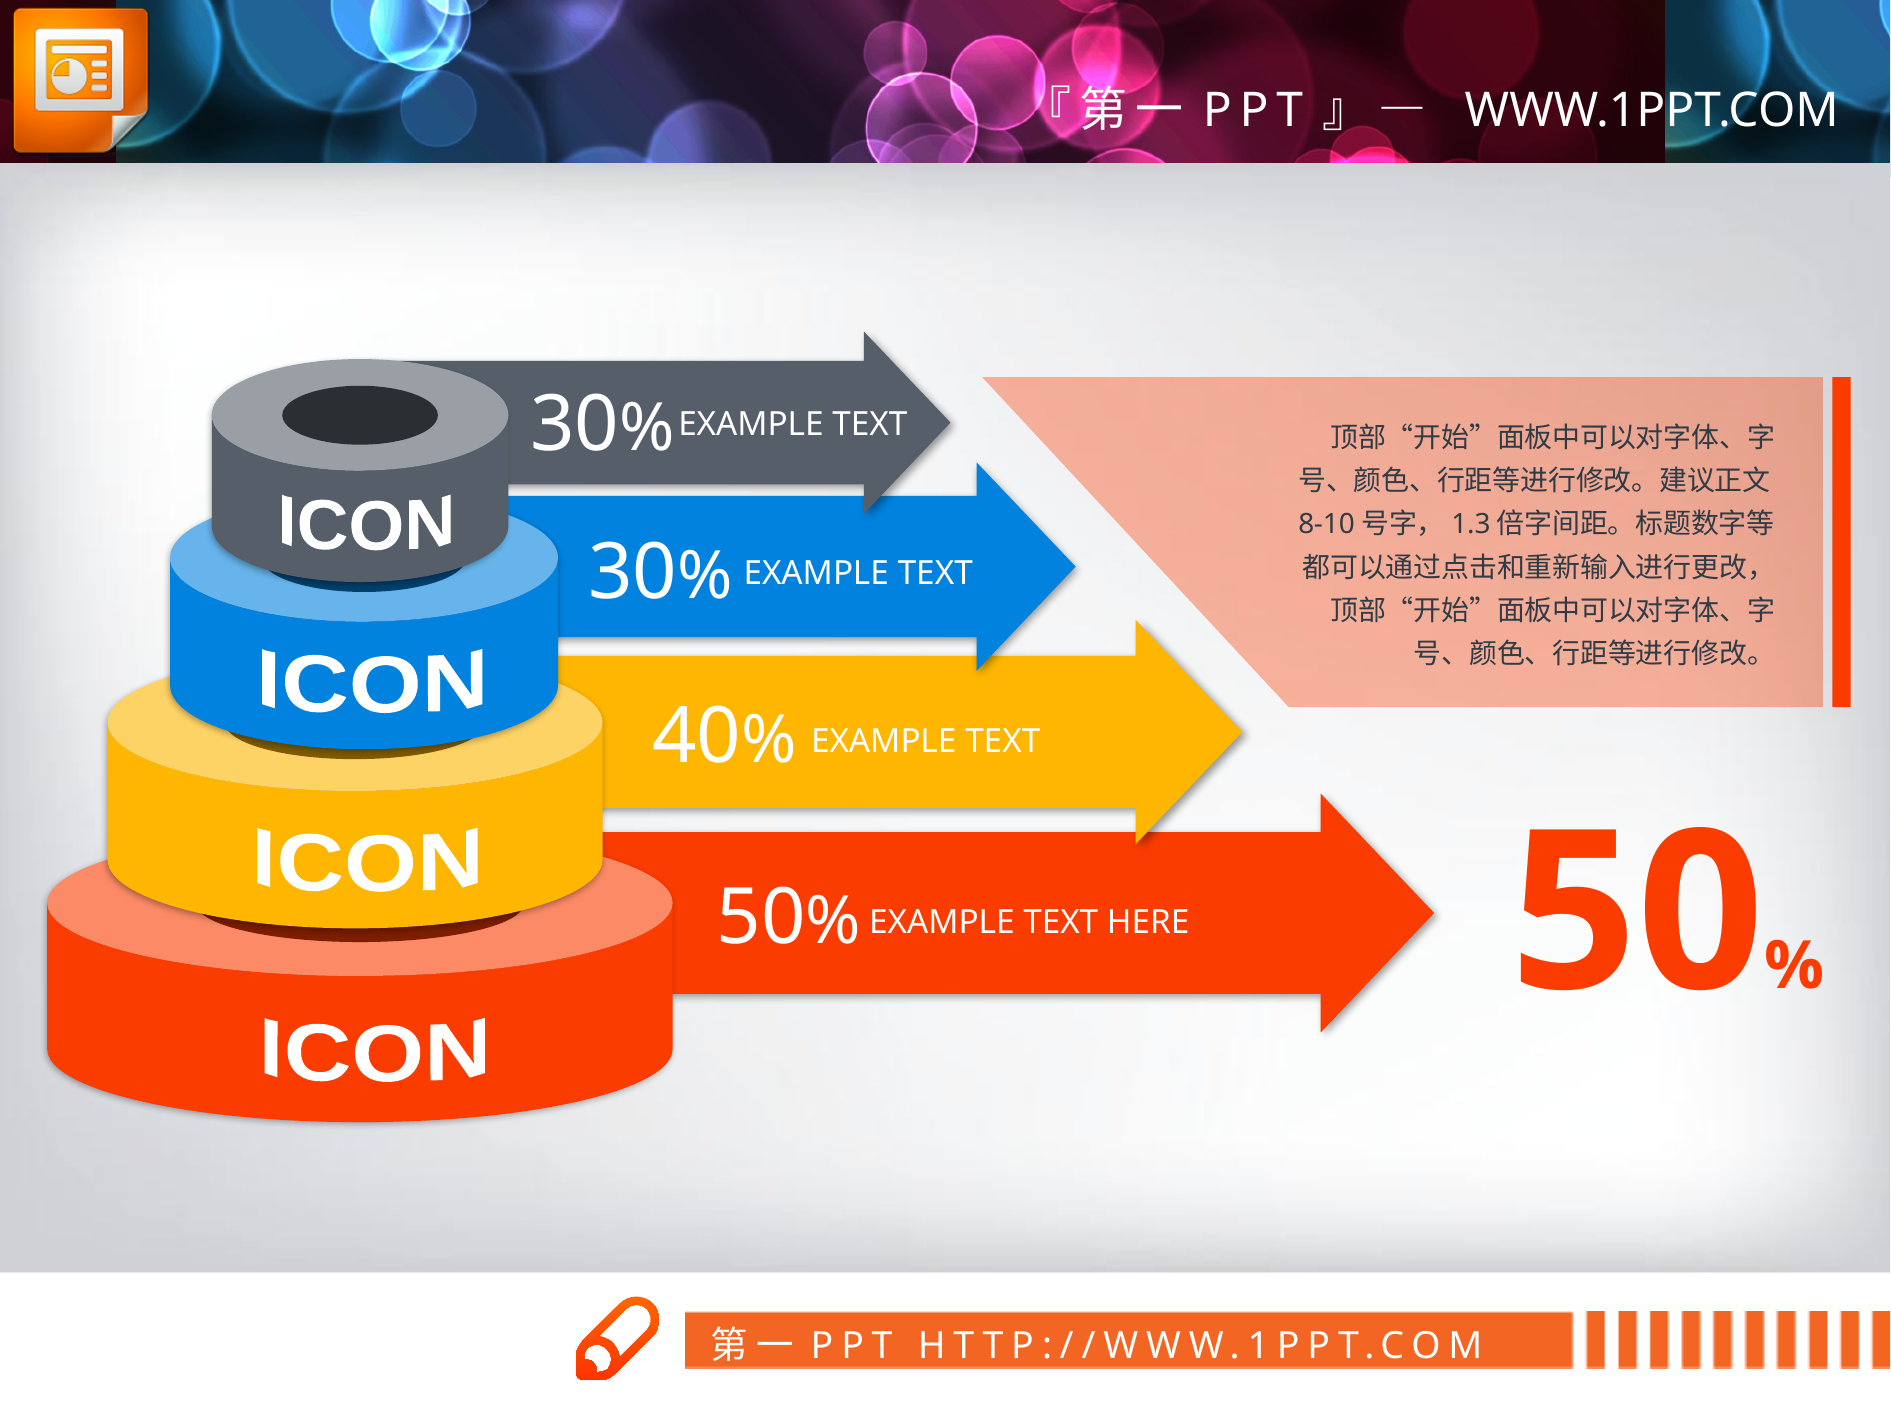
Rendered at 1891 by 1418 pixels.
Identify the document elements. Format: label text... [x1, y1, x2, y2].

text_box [107, 653, 603, 929]
text_box EXAMPLE TEXT [728, 543, 988, 599]
text_box 50% [701, 858, 876, 967]
picture [685, 1311, 1891, 1369]
text_box 30% [573, 513, 748, 622]
picture [0, 0, 1891, 1275]
text_box [279, 937, 441, 943]
text_box [608, 793, 1435, 1033]
text_box 30% [515, 365, 690, 474]
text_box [169, 493, 559, 750]
text_box [982, 377, 1823, 708]
text_box [605, 619, 1243, 845]
text_box EXAMPLE TEXT [663, 395, 993, 450]
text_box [211, 358, 509, 583]
text_box [511, 331, 925, 514]
text_box EXAMPLE TEXT [796, 712, 1056, 767]
text_box [1832, 377, 1851, 708]
text_box 顶部“开始”面板中可以对字体、字号、颜色、行距等进行修改。建议正文8-10号字，1.3倍字间距。标题数字等都可以通过点击和重新输入进行更改，顶部“开始”面板中可以对字体、字号、颜色、行距等进行修改。 [1283, 402, 1790, 677]
text_box 40% [637, 677, 812, 786]
text_box EXAMPLE TEXT HERE [854, 893, 1205, 948]
text_box 50% [1495, 759, 1840, 1041]
text_box [562, 462, 1076, 671]
text_box [47, 858, 673, 1123]
